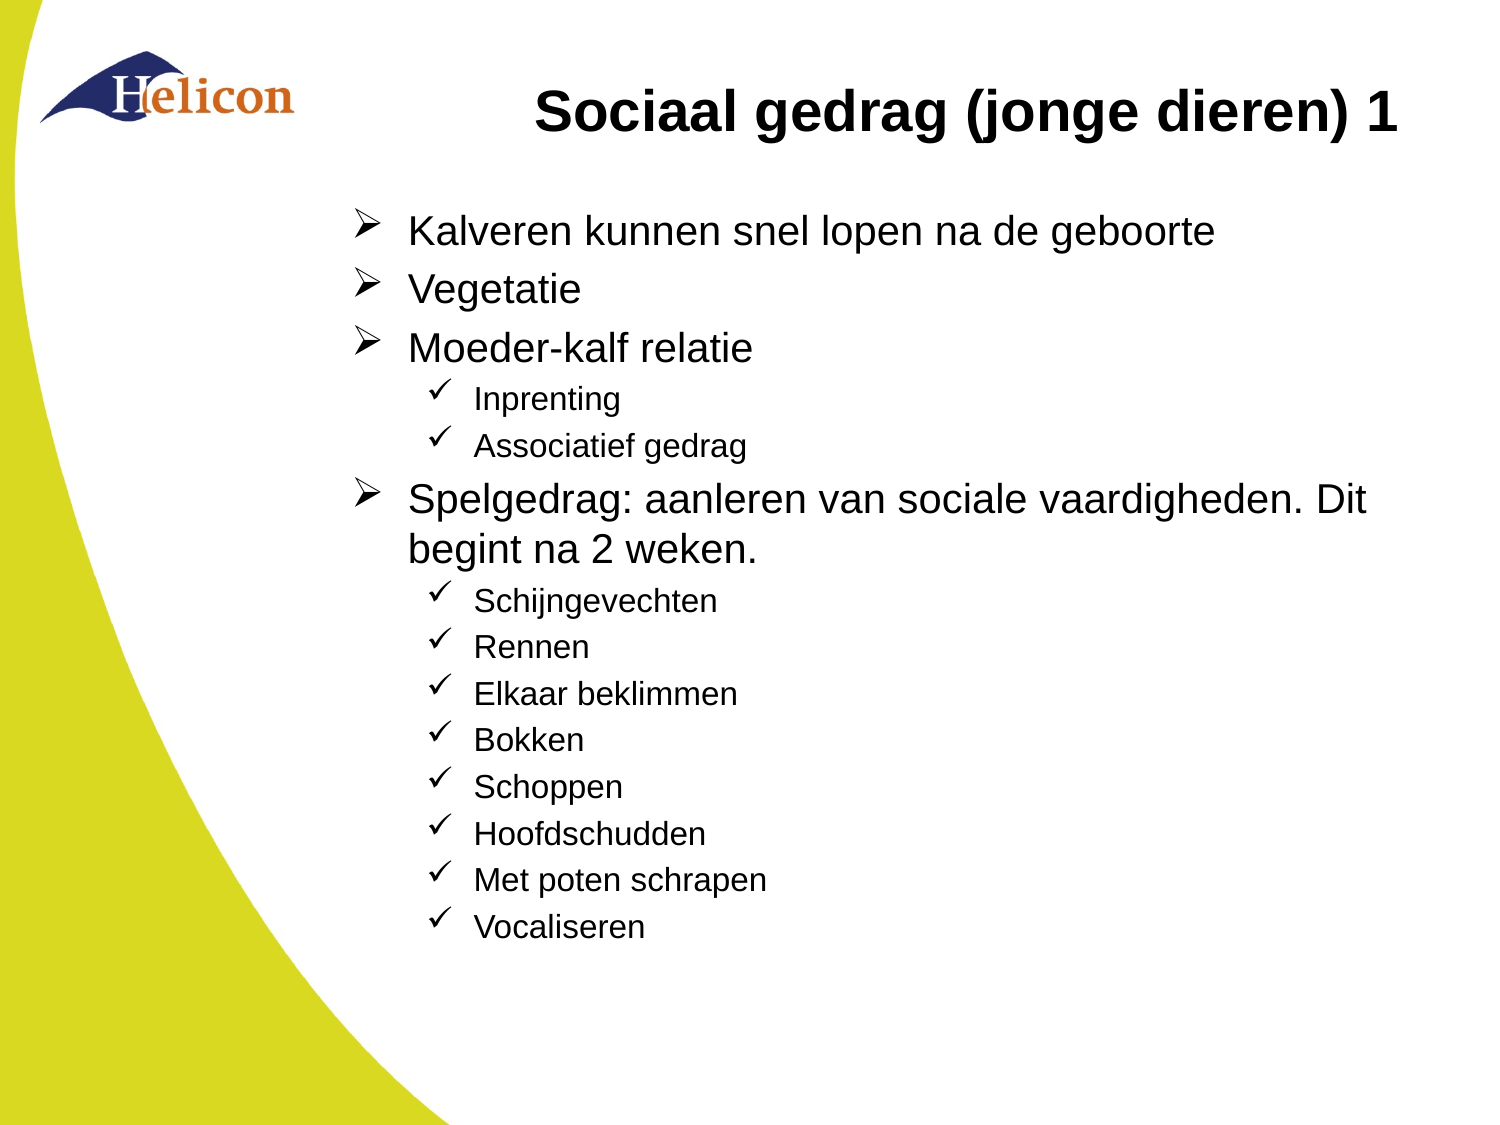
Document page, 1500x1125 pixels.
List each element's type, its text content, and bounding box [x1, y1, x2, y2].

list Kalveren kunnen snel lopen na de geboorte Vegetatie Moeder-kalf relatie Inprenting Associatief gedrag Spelgedrag: aanleren van sociale vaardigheden. Dit begint na 2 weken. Schijngevechten Rennen Elkaar beklimmen Bokken Schoppen Hoofdschudden Met poten schrapen Vocaliseren [336, 196, 1425, 1005]
title Sociaal gedrag (jonge dieren) 1 [324, 54, 1415, 161]
picture [0, 0, 1500, 1125]
